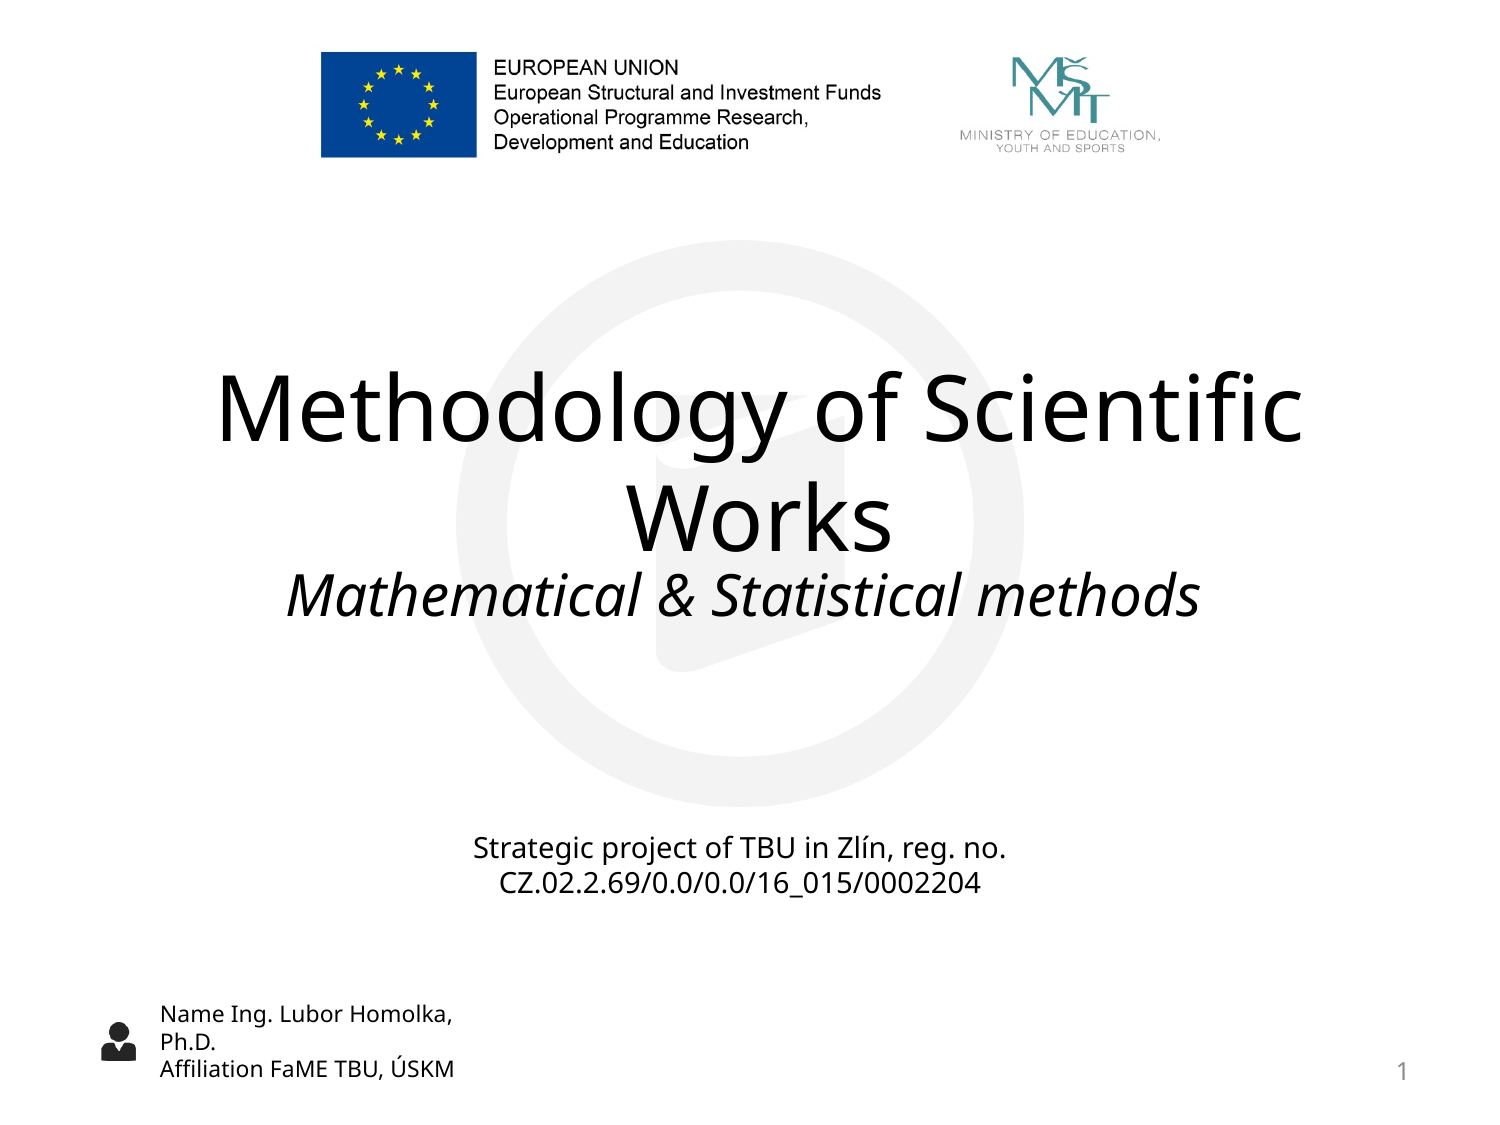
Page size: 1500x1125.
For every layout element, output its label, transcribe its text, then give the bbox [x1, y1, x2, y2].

picture [456, 239, 1024, 808]
subtitle Mathematical & Statistical methods [218, 550, 1269, 839]
title Methodology of Scientific Works [112, 287, 451, 634]
picture [268, 0, 1212, 210]
picture [101, 1021, 136, 1062]
slide_number 1 [1074, 1042, 1425, 1103]
title Methodology of Scientific Works [1028, 287, 1408, 634]
footer Name Ing. Lubor Homolka, Ph.D. Affiliation FaME TBU, ÚSKM [145, 999, 526, 1083]
text_box Strategic project of TBU in Zlín, reg. no. CZ.02.2.69/0.0/0.0/16_015/0002204 [267, 822, 1213, 907]
